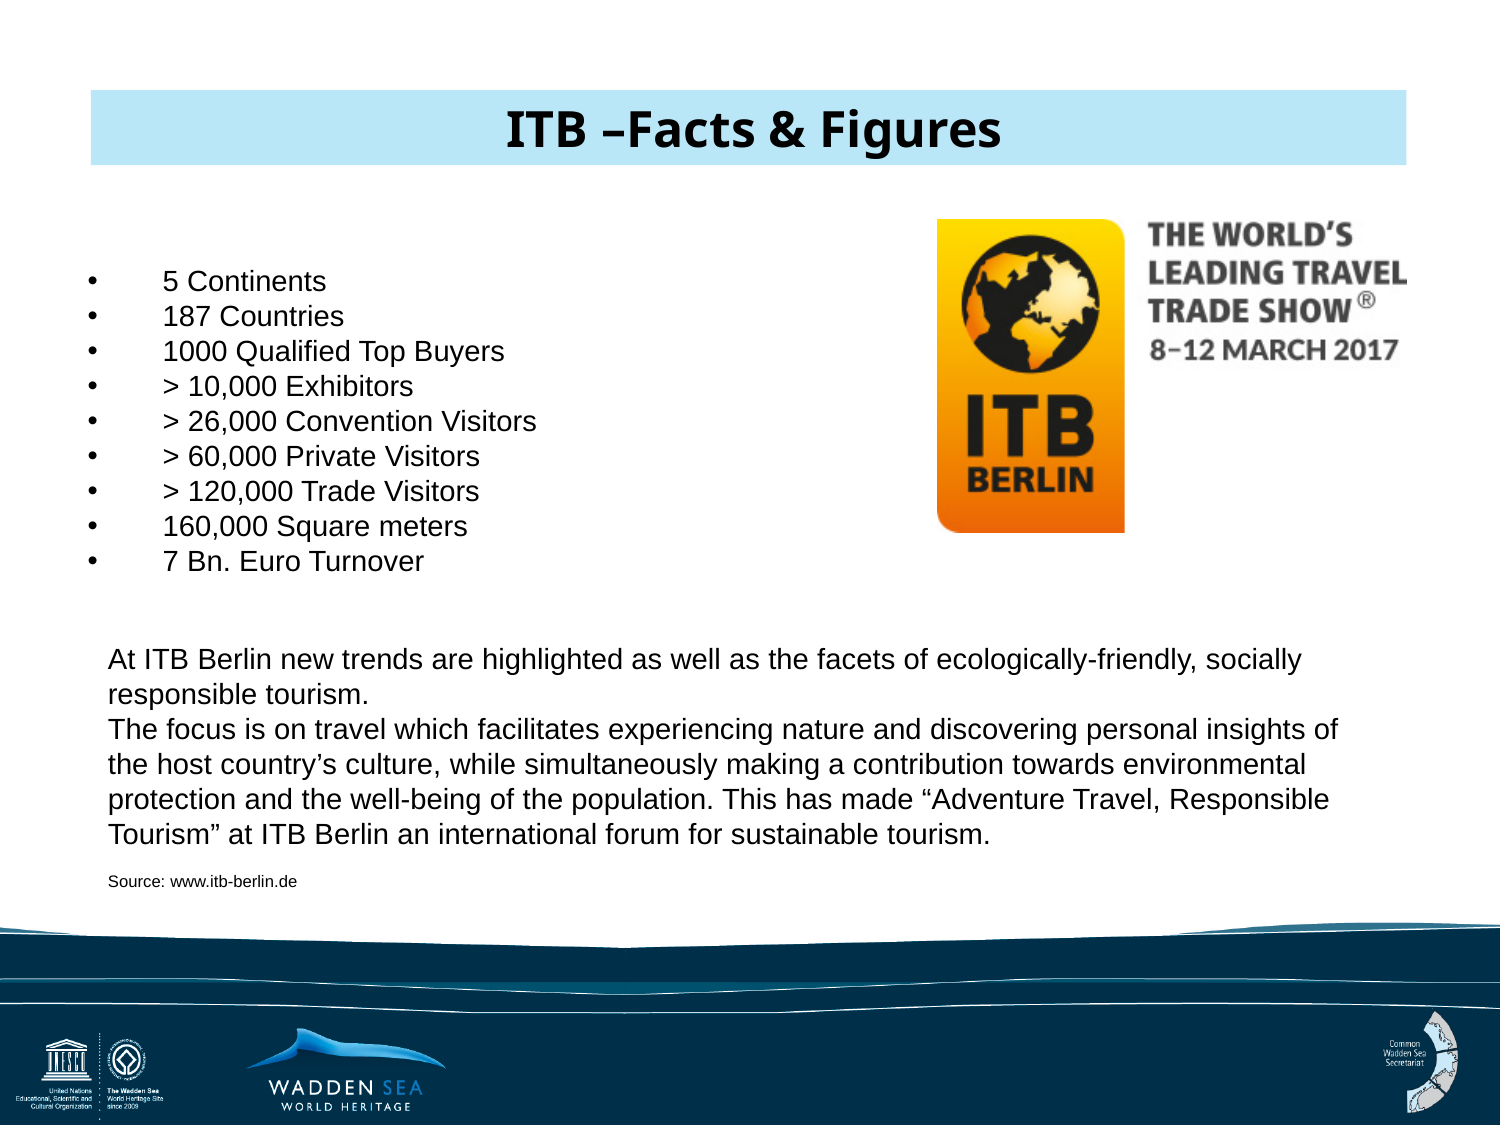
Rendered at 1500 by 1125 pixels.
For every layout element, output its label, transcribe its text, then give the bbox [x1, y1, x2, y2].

text_box At ITB Berlin new trends are highlighted as well as the facets of ecologically-friendly, socially responsible tourism. The focus is on travel which facilitates experiencing nature and discovering personal insights of the host country’s culture, while simultaneously making a contribution towards environmental protection and the well-being of the population. This has made “Adventure Travel, Responsible Tourism” at ITB Berlin an international forum for sustainable tourism. Source: www.itb-berlin.de [93, 633, 1405, 898]
picture [937, 219, 1407, 533]
text_box 5 Continents 187 Countries 1000 Qualified Top Buyers > 10,000 Exhibitors > 26,000 Convention Visitors > 60,000 Private Visitors > 120,000 Trade Visitors 160,000 Square meters 7 Bn. Euro Turnover [72, 255, 609, 585]
text_box ITB –Facts & Figures [90, 90, 1407, 166]
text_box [0, 920, 1500, 1125]
